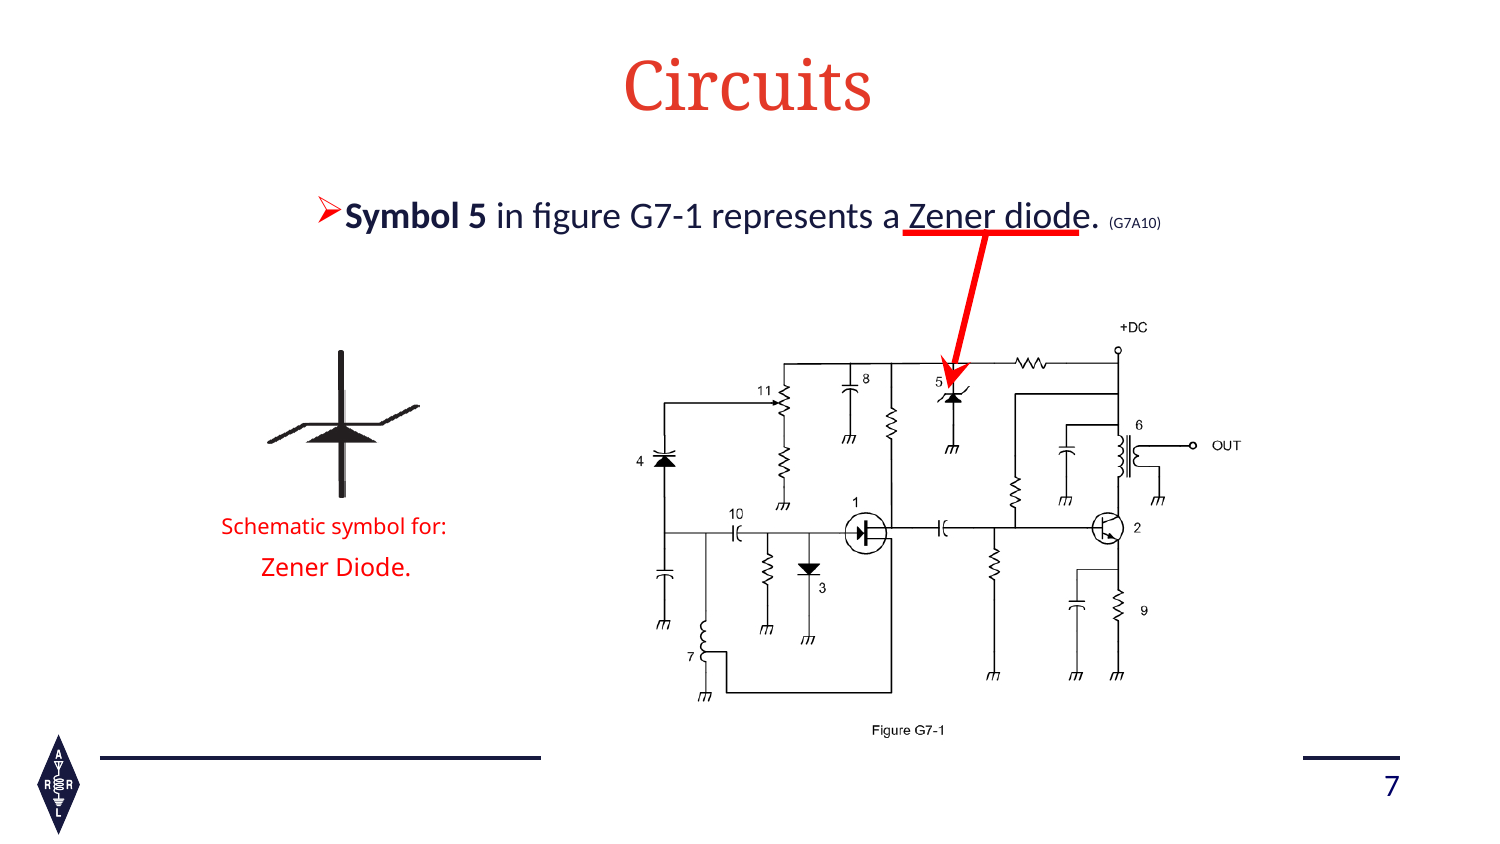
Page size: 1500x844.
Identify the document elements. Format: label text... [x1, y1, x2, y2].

title Circuits [101, 44, 1395, 145]
picture [267, 350, 420, 498]
picture [541, 259, 1303, 807]
text_box Schematic symbol for: Zener Diode. [206, 502, 467, 590]
picture [37, 734, 80, 835]
slide_number 7 [1303, 761, 1400, 807]
list Symbol 5 in figure G7-1 represents a Zener diode. (G7A10) [206, 190, 1270, 801]
